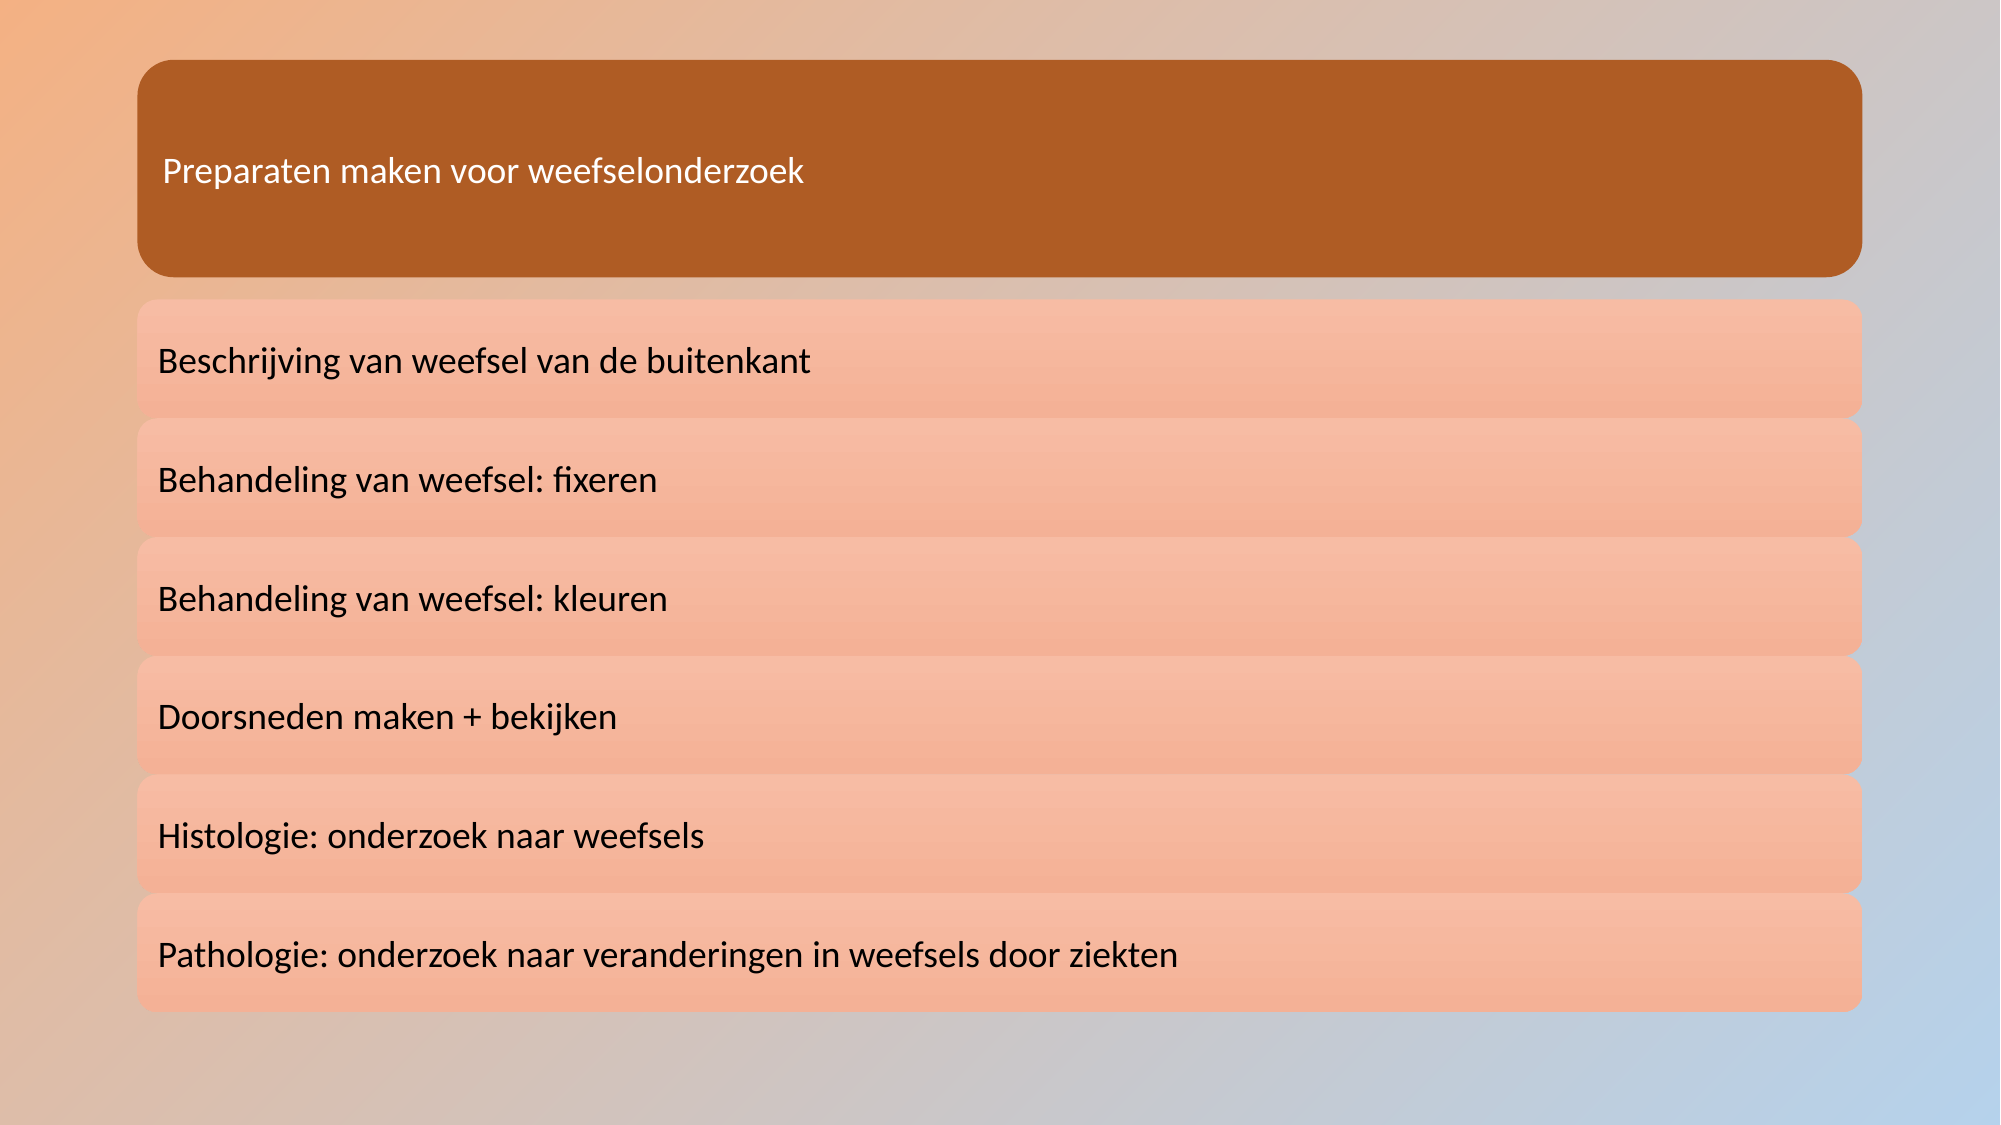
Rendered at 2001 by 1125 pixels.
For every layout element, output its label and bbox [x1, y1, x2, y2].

list [137, 299, 1863, 1012]
text_box [137, 59, 1863, 278]
